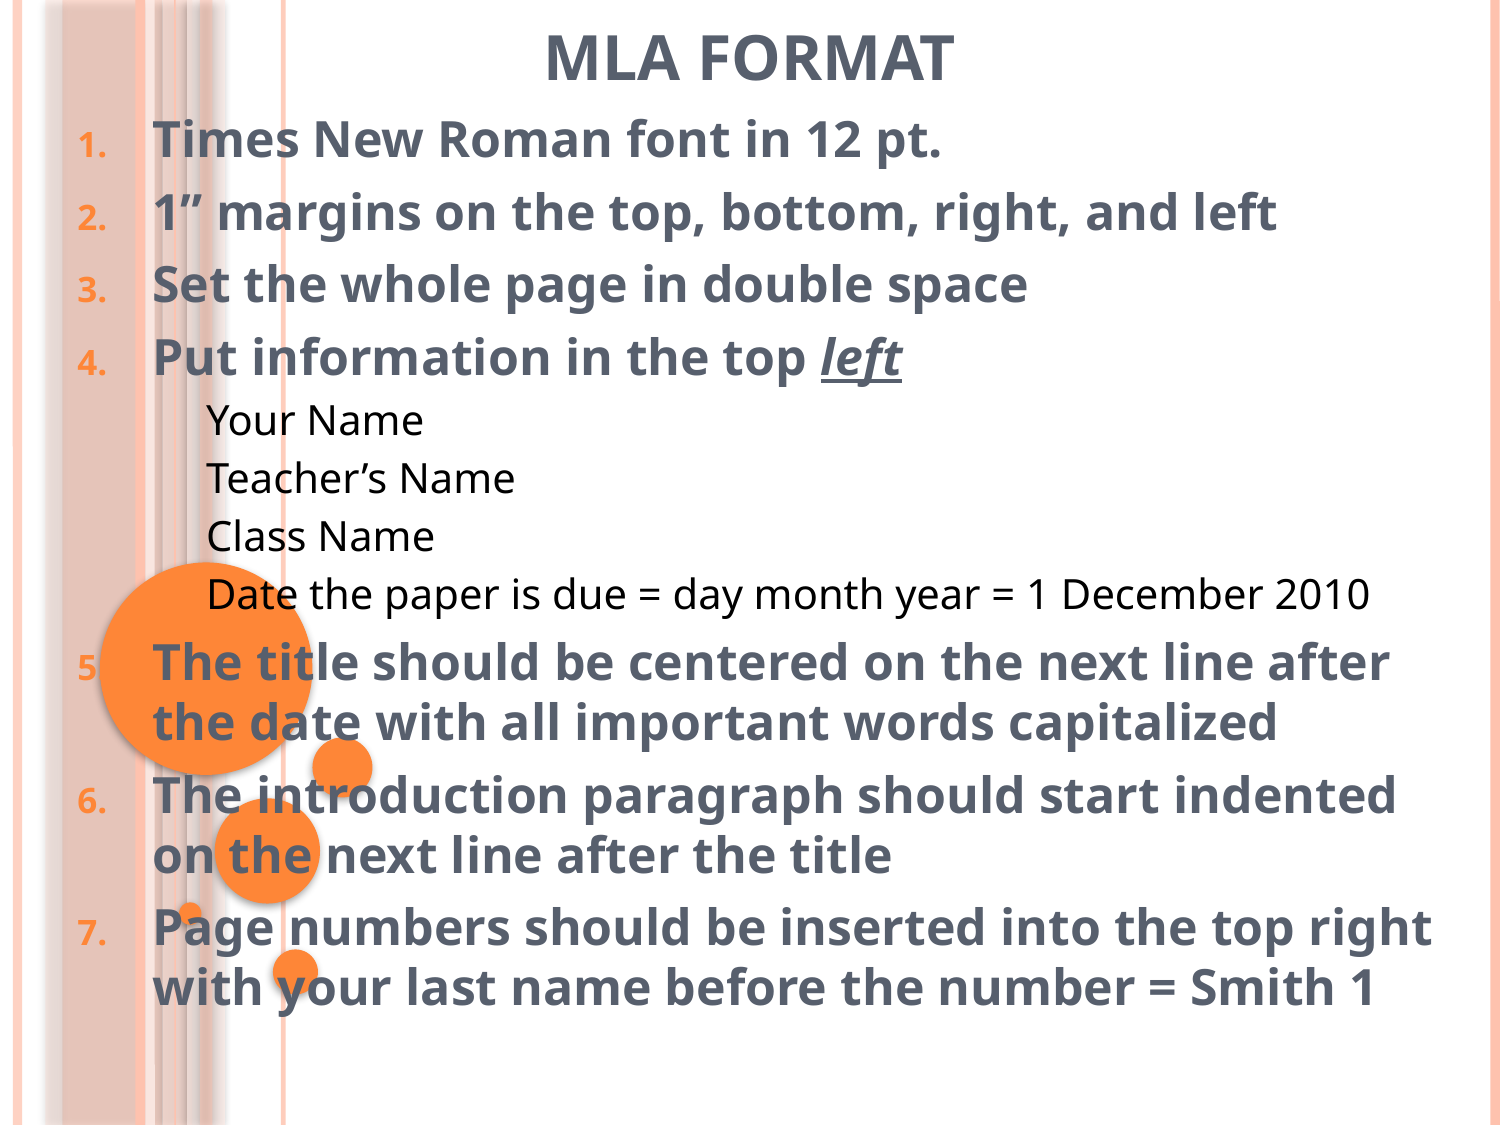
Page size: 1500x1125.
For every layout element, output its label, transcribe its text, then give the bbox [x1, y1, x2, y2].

title MLA Format [112, 0, 1388, 99]
subtitle Times New Roman font in 12 pt. 1” margins on the top, bottom, right, and left Set the whole page in double space Put information in the top left Your Name Teacher’s Name Class Name Date the paper is due = day month year = 1 December 2010 The title should be centered on the next line after the date with all important words capitalized The introduction paragraph should start indented on the next line after the title Page numbers should be inserted into the top right with your last name before the number = Smith 1 [62, 99, 1475, 1075]
